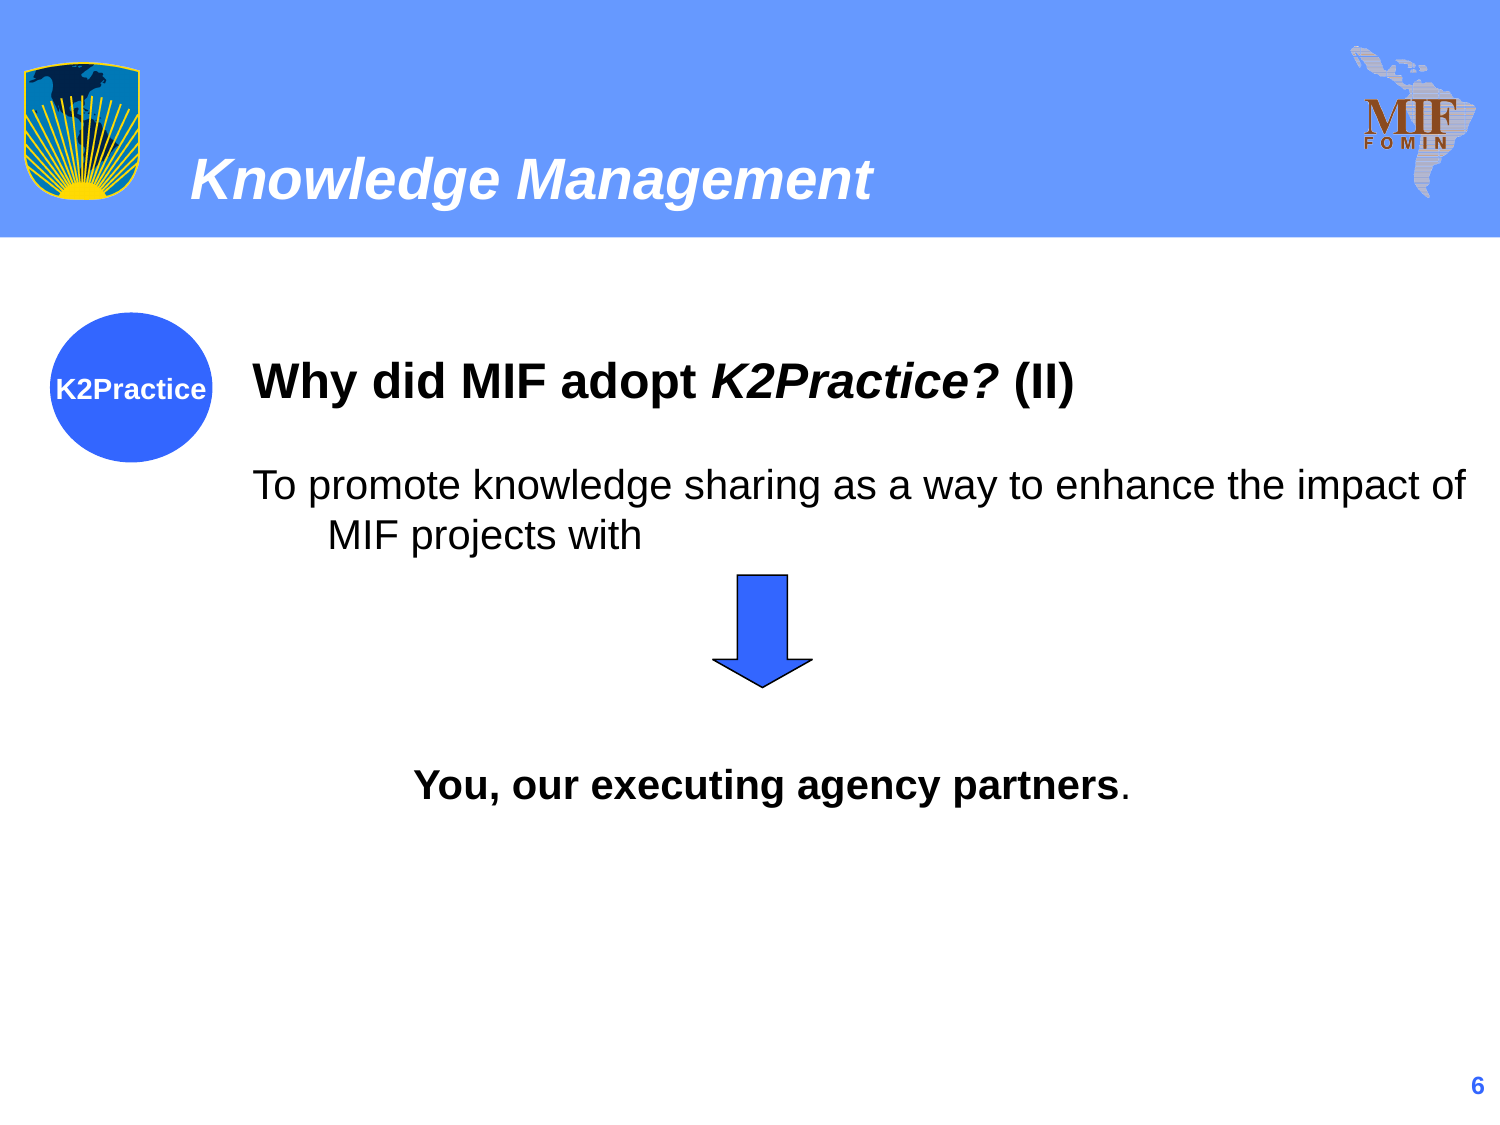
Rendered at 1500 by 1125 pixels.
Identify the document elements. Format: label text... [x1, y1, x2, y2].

text_box Knowledge Management [175, 134, 889, 219]
text_box K2Practice [49, 312, 213, 463]
text_box [712, 575, 813, 688]
picture [24, 62, 140, 200]
picture [1350, 46, 1476, 198]
text_box Why did MIF adopt K2Practice? (II) To promote knowledge sharing as a way to enhance the impact of MIF projects with You, our executing agency partners. [237, 290, 1500, 816]
